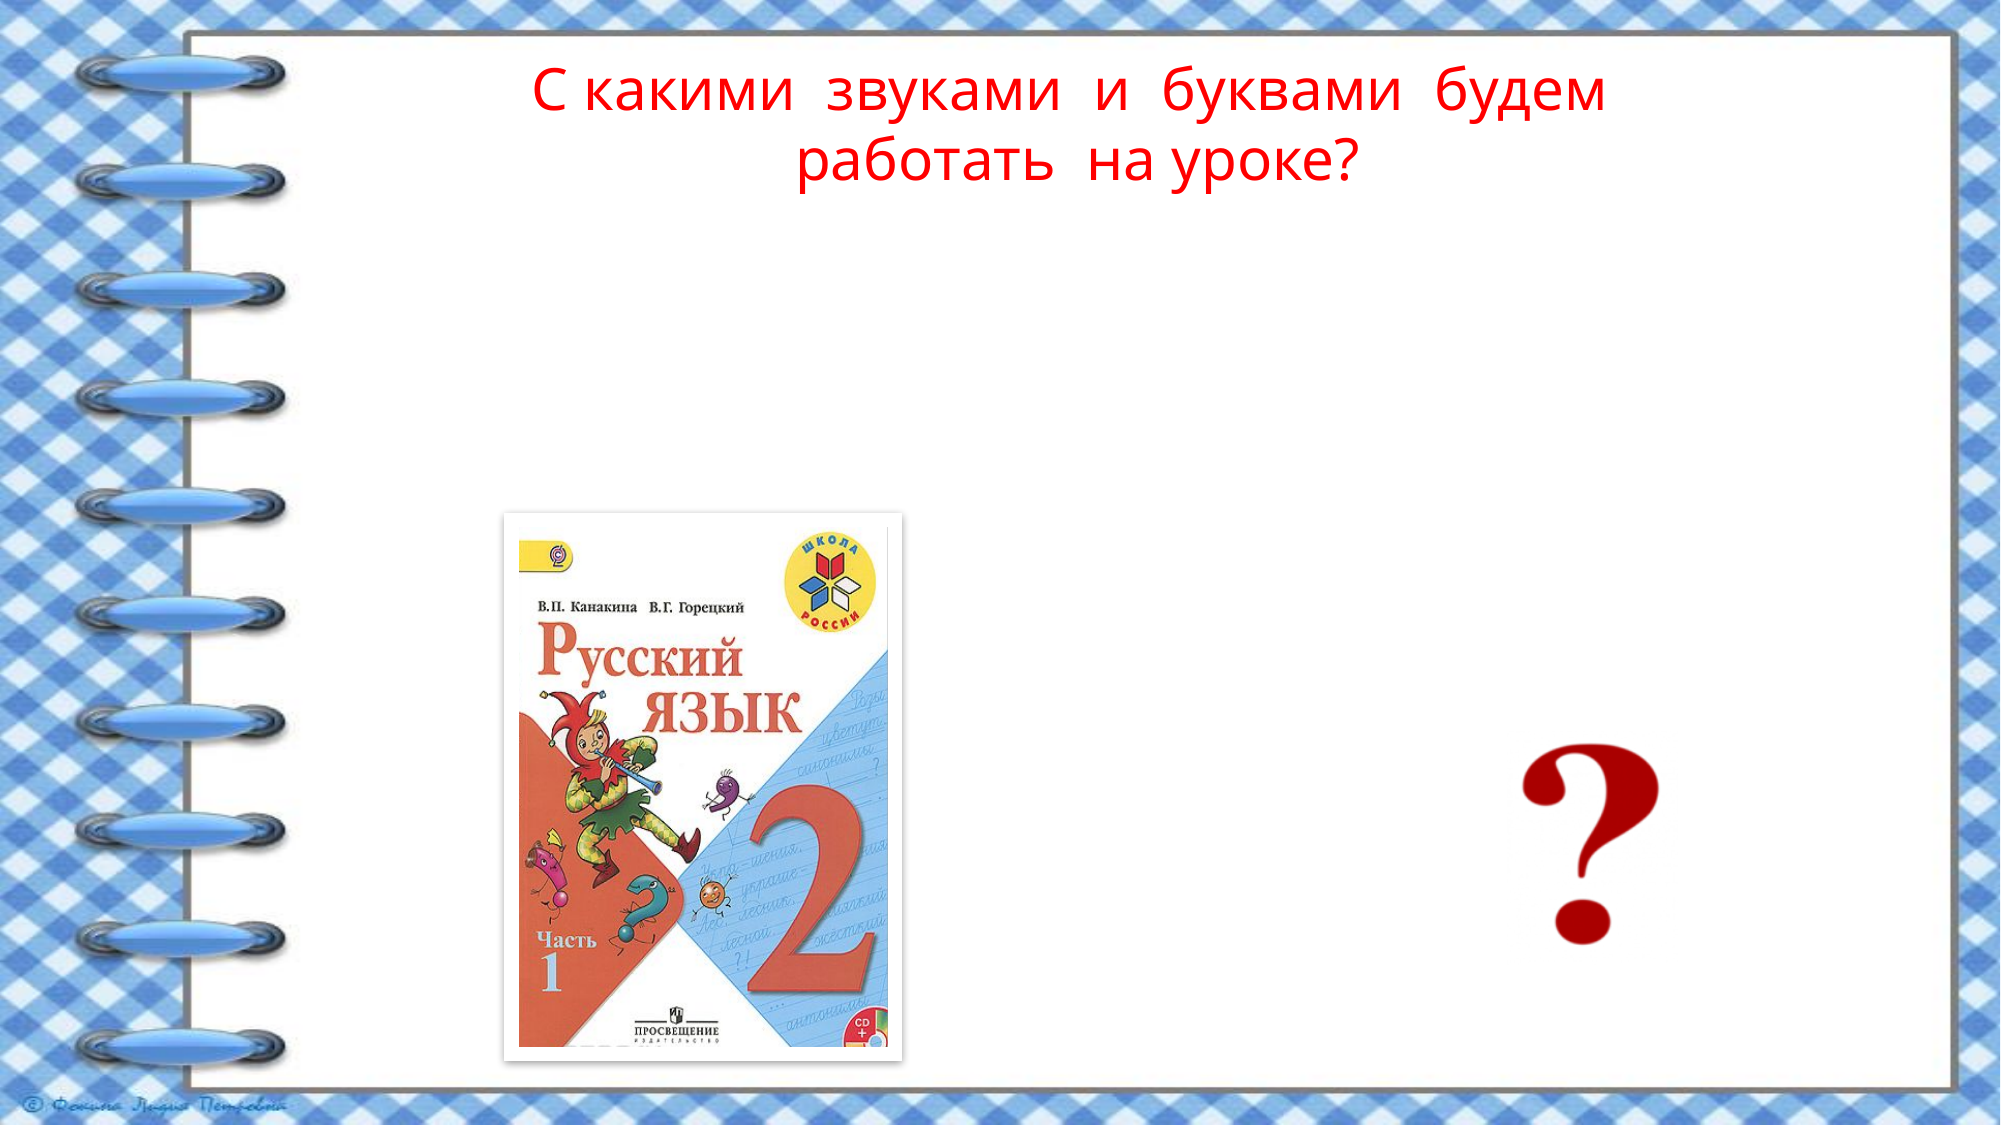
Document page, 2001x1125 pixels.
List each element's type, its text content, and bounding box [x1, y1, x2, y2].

title С какими звуками и буквами будем работать на уроке? [480, 45, 1675, 233]
picture [0, 0, 2001, 1125]
